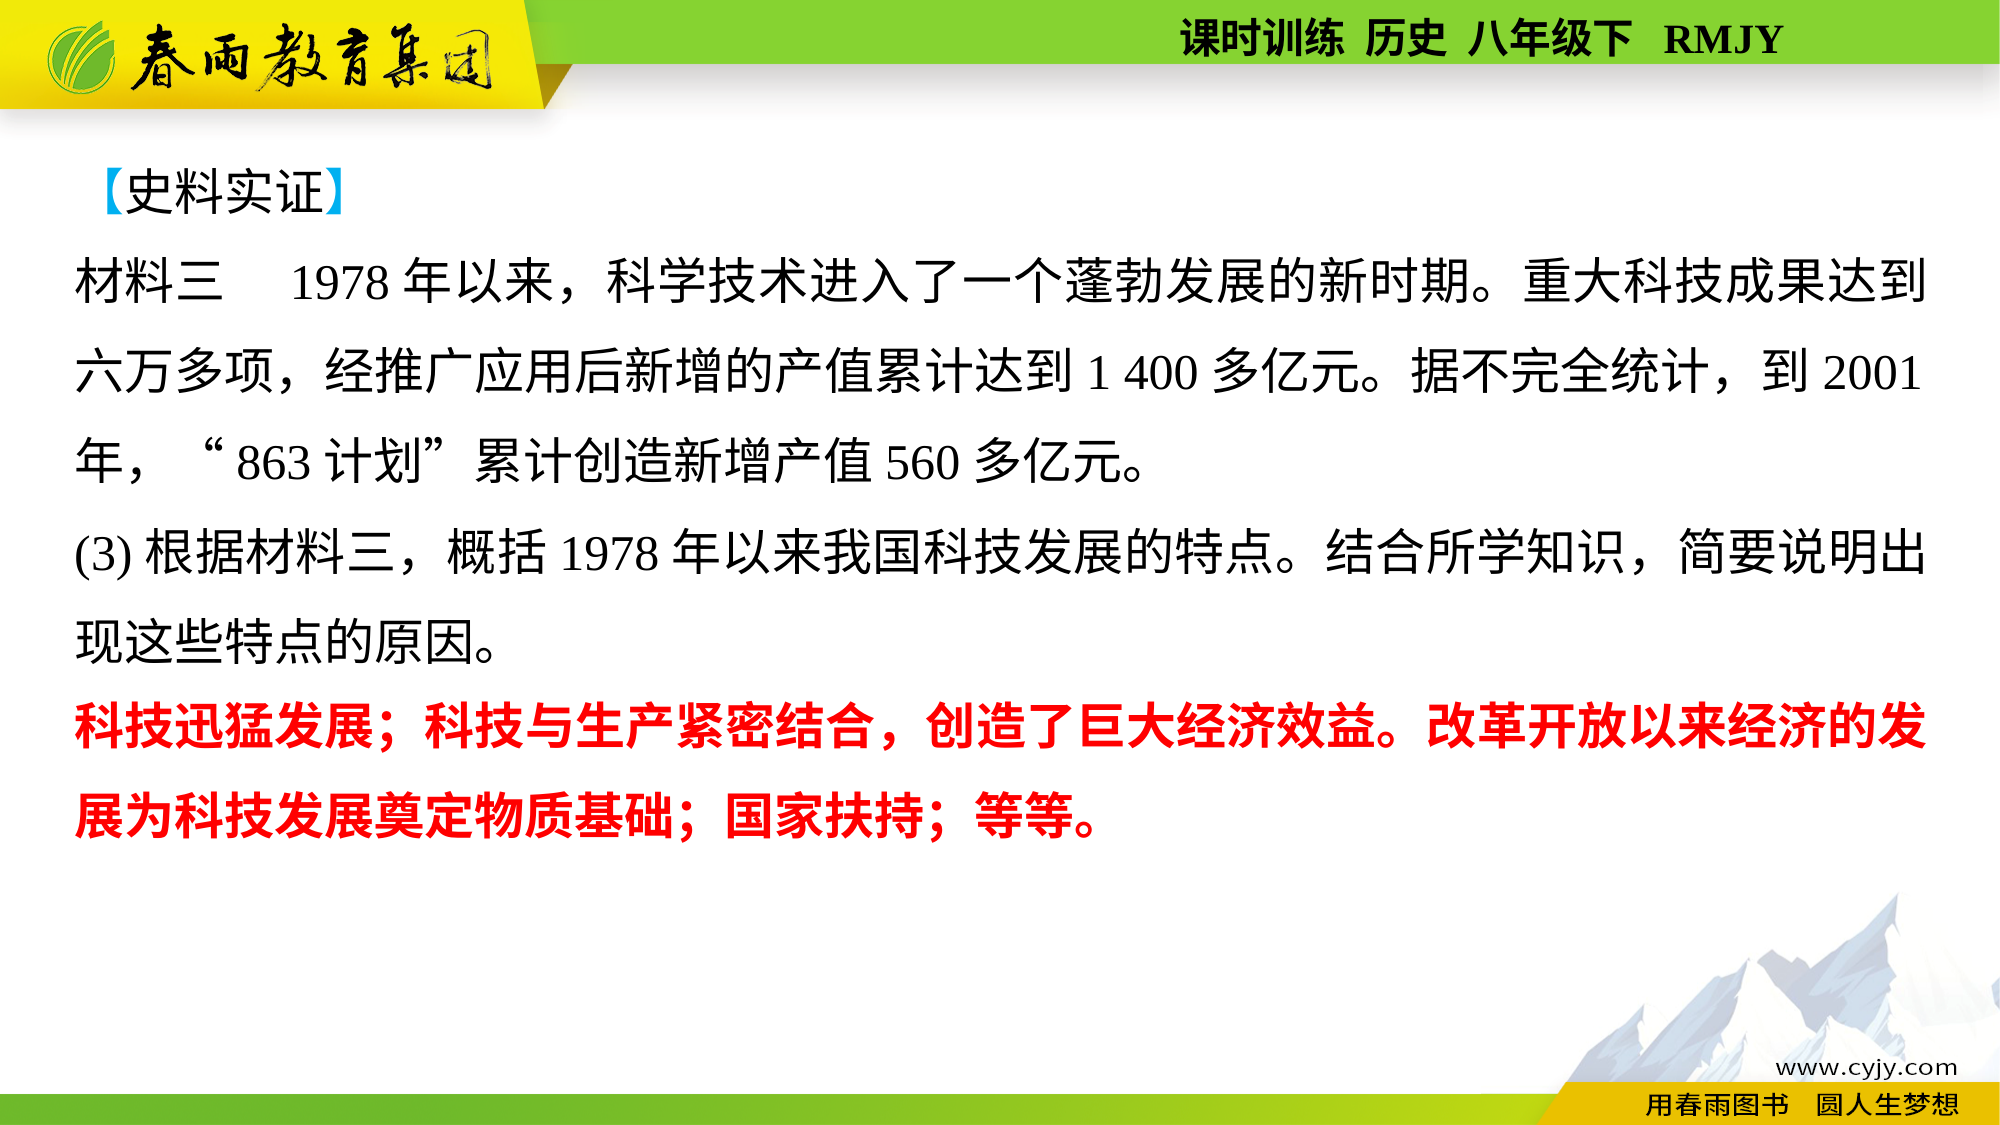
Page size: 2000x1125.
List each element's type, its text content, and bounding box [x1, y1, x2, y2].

picture [0, 0, 2000, 1125]
list 【史料实证】 材料三 1978年以来，科学技术进入了一个蓬勃发展的新时期。重大科技成果达到六万多项，经推广应用后新增的产值累计达到1 400多亿元。据不完全统计，到2001年，“863计划”累计创造新增产值560多亿元。 (3)根据材料三，概括1978年以来我国科技发展的特点。结合所学知识，简要说明出现这些特点的原因。 [59, 122, 1944, 656]
text_box 科技迅猛发展；科技与生产紧密结合，创造了巨大经济效益。改革开放以来经济的发展为科技发展奠定物质基础；国家扶持；等等。 [59, 656, 1944, 852]
